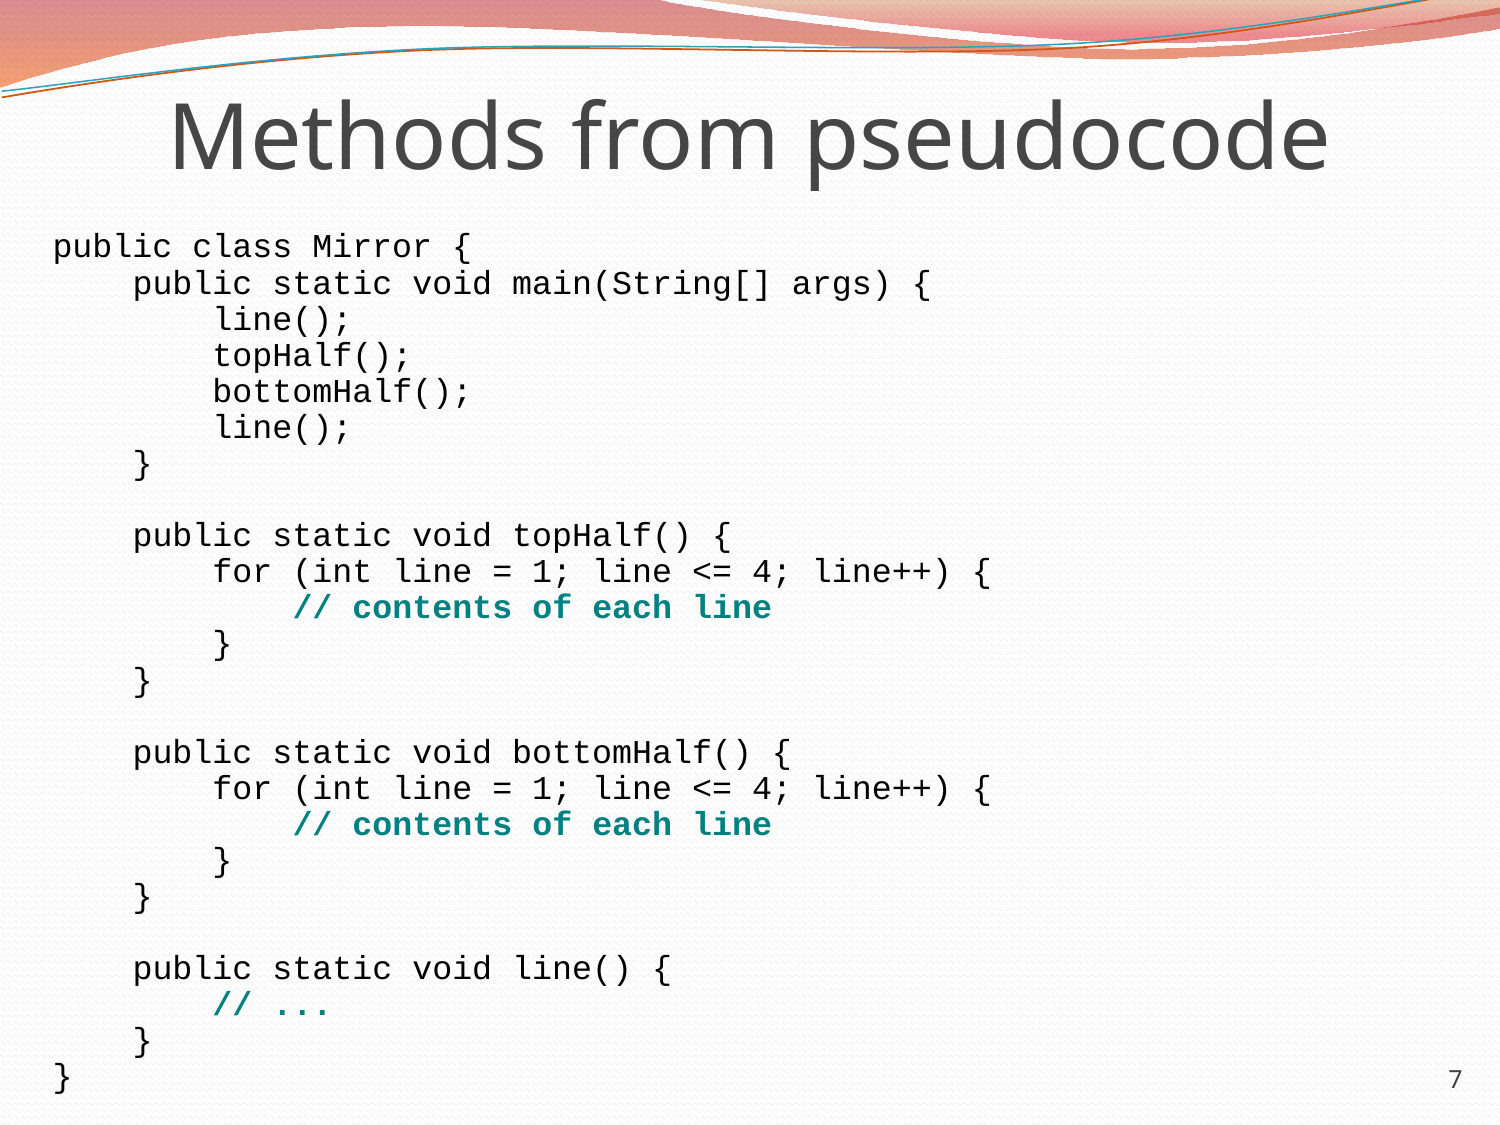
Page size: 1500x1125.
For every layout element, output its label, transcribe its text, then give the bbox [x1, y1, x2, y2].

list public class Mirror { public static void main(String[] args) { line(); topHalf(); bottomHalf(); line(); } public static void topHalf() { for (int line = 1; line <= 4; line++) { // contents of each line } } public static void bottomHalf() { for (int line = 1; line <= 4; line++) { // contents of each line } } public static void line() { // ... } } [37, 224, 1500, 1075]
title Methods from pseudocode [75, 72, 1425, 188]
